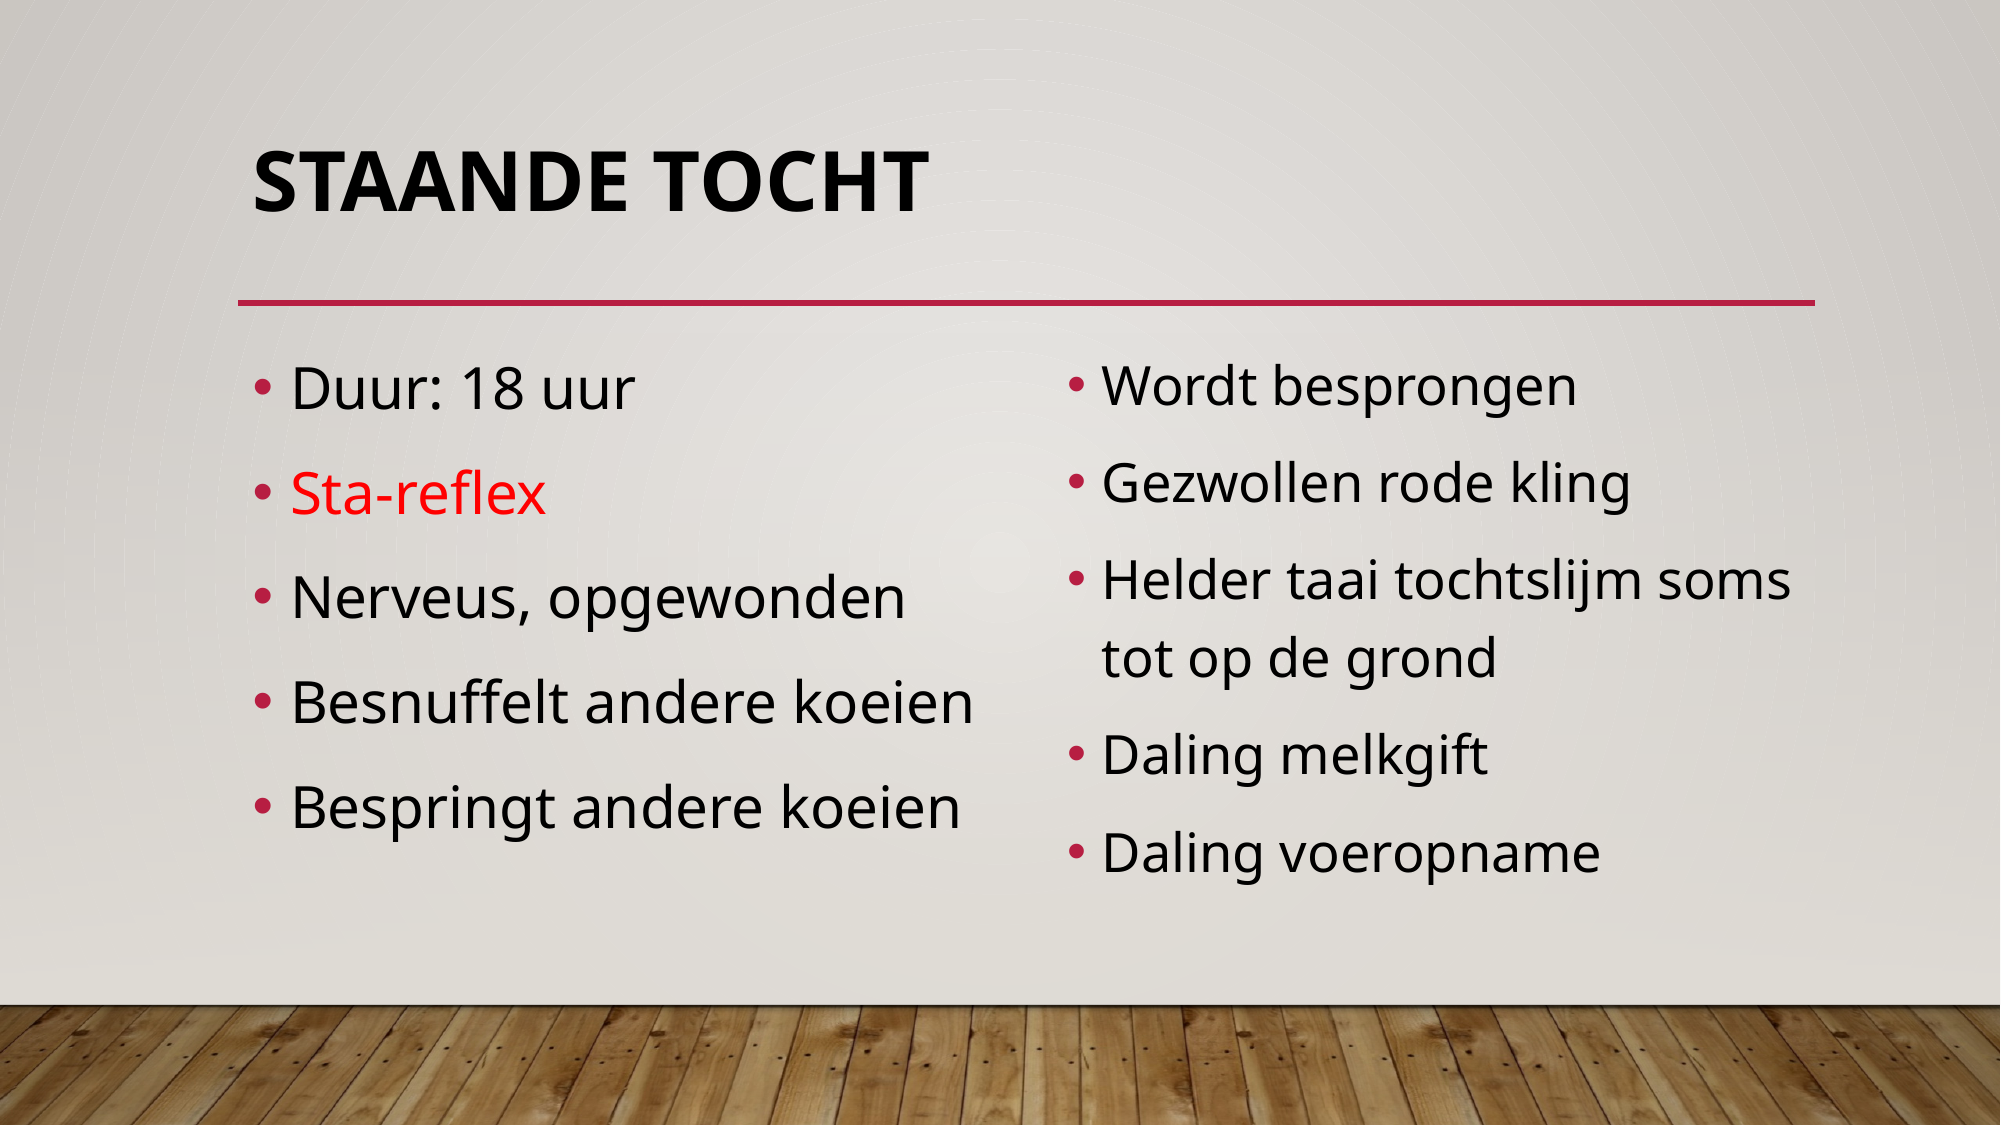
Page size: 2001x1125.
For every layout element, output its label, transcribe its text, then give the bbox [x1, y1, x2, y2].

list Wordt besprongen Gezwollen rode kling Helder taai tochtslijm soms tot op de grond Daling melkgift Daling voeropname [1052, 330, 1815, 896]
list Duur: 18 uur Sta-reflex Nerveus, opgewonden Besnuffelt andere koeien Bespringt andere koeien [237, 329, 1000, 896]
picture [0, 1005, 2000, 1125]
title Staande tocht [237, 132, 1814, 306]
